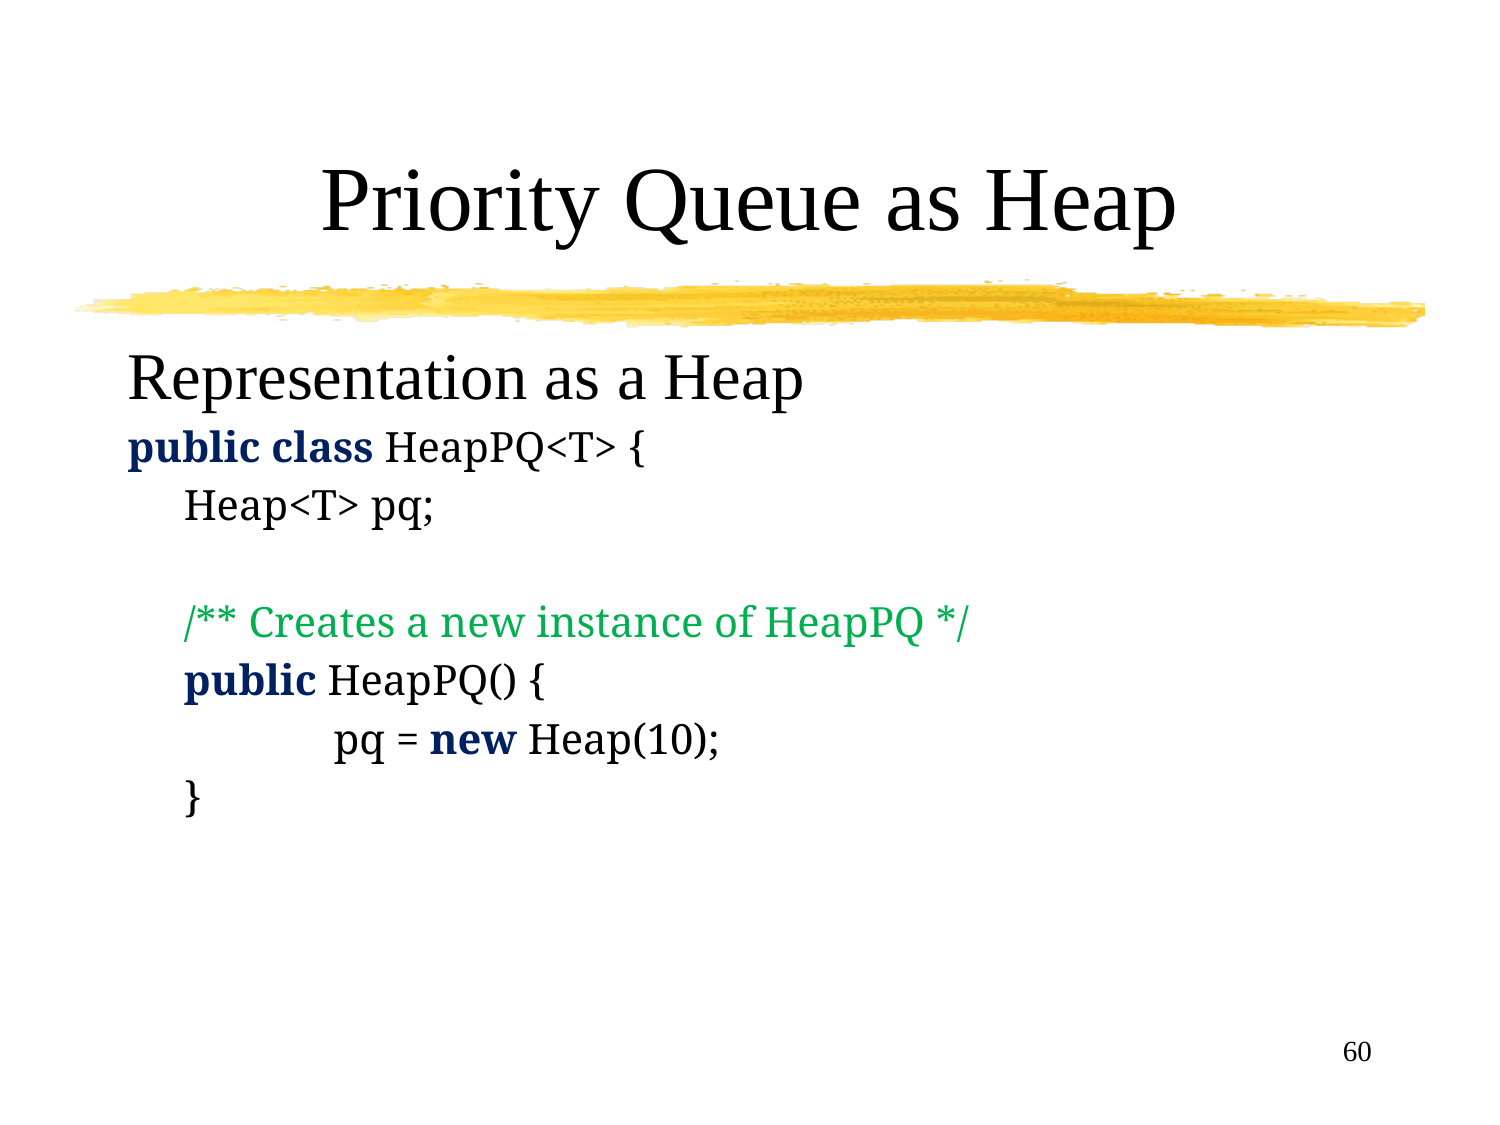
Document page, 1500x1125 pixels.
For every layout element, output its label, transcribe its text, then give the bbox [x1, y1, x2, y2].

list Representation as a Heap public class HeapPQ<T> { Heap<T> pq; /** Creates a new instance of HeapPQ */ public HeapPQ() { pq = new Heap(10); } [112, 324, 1388, 1001]
slide_number 60 [1074, 1024, 1388, 1101]
title Priority Queue as Heap [112, 99, 1388, 288]
picture [75, 274, 1425, 338]
